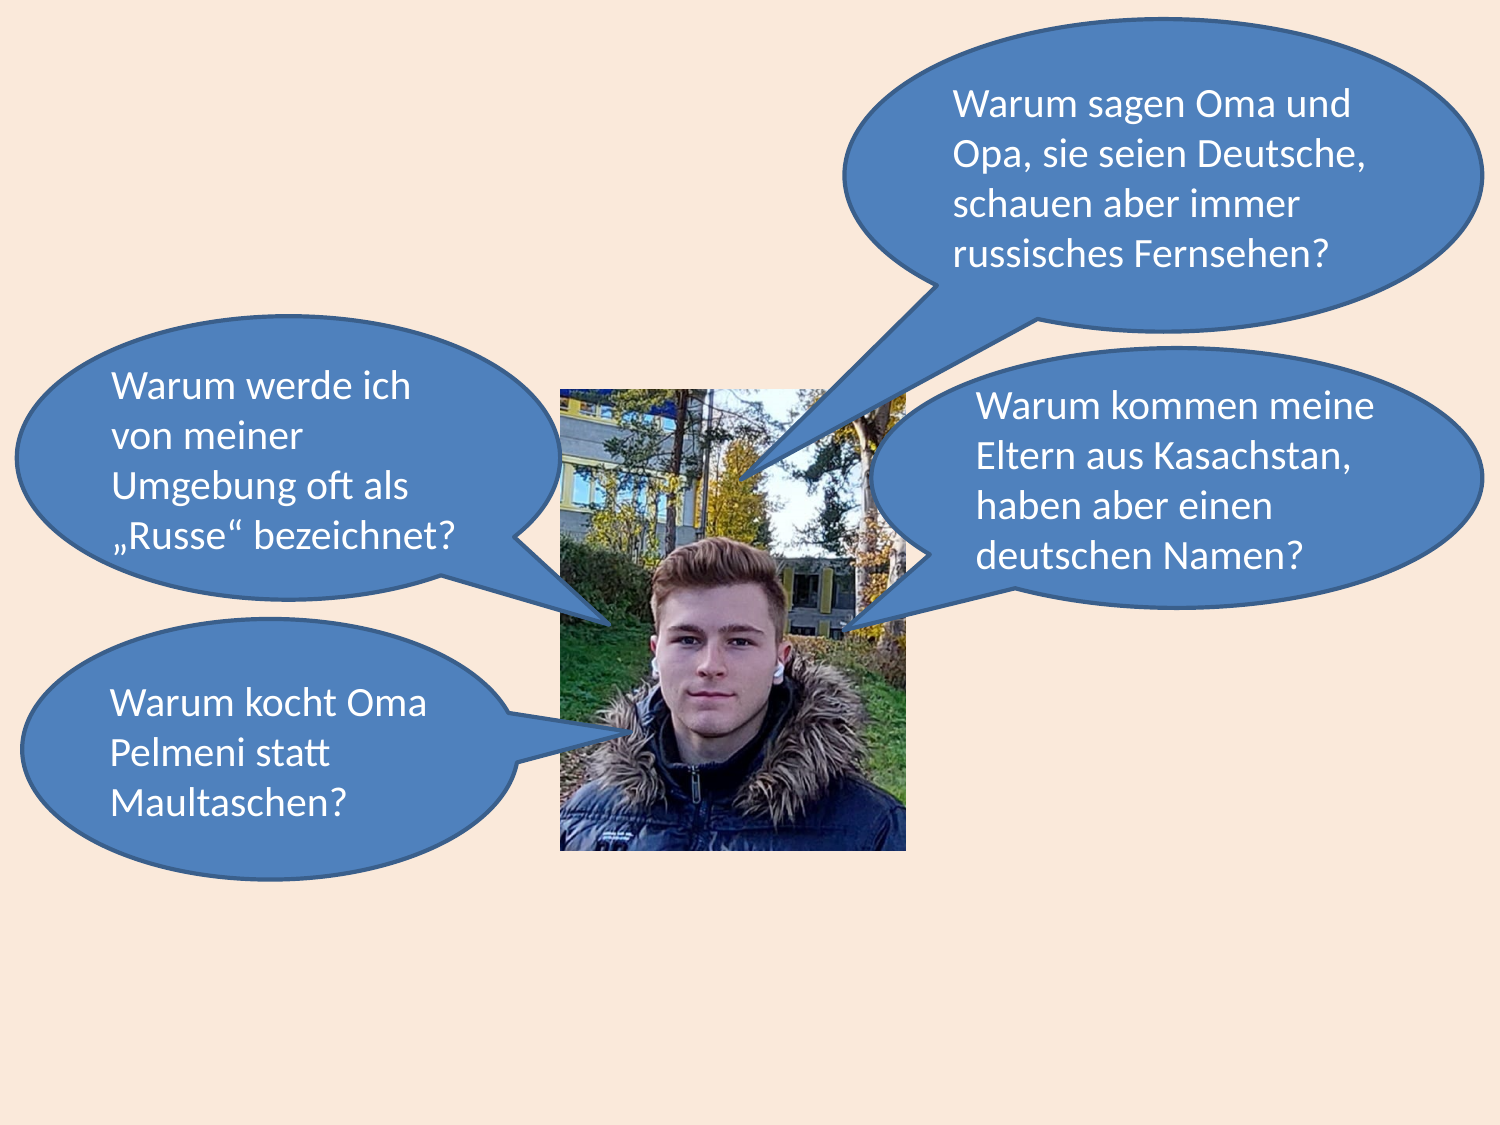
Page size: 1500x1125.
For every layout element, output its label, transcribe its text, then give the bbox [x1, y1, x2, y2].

text_box Warum kocht Oma Pelmeni statt Maultaschen? [20, 616, 554, 882]
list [559, 389, 906, 851]
text_box Warum werde ich von meiner Umgebung oft als „Russe“ bezeichnet? [14, 314, 554, 611]
text_box Warum kommen meine Eltern aus Kasachstan, haben aber einen deutschen Namen? [910, 345, 1485, 617]
text_box Warum sagen Oma und Opa, sie seien Deutsche, schauen aber immer russisches Fernsehen? [830, 16, 1485, 392]
